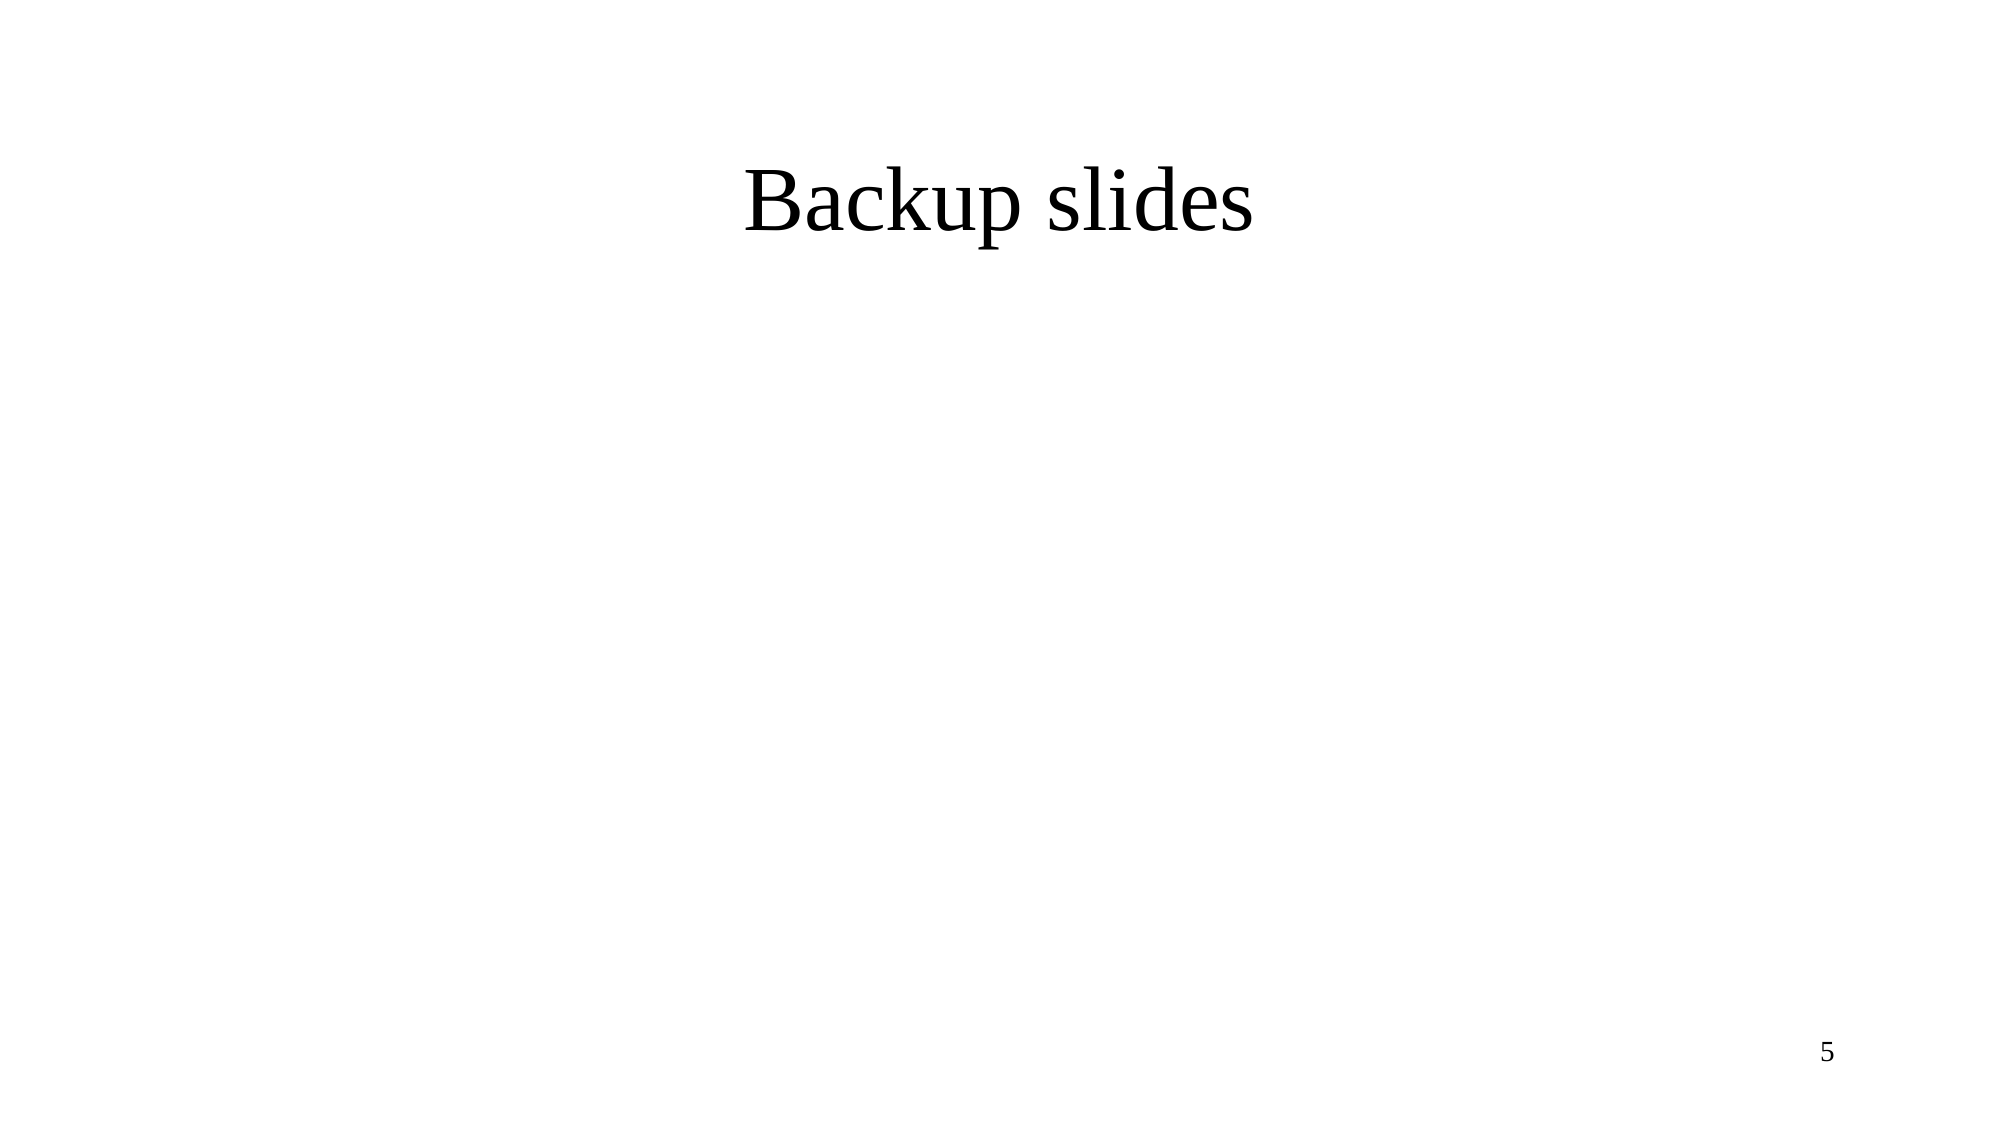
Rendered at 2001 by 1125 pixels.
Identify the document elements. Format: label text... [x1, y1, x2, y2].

title Backup slides [149, 99, 1851, 288]
slide_number 5 [1433, 1024, 1851, 1101]
